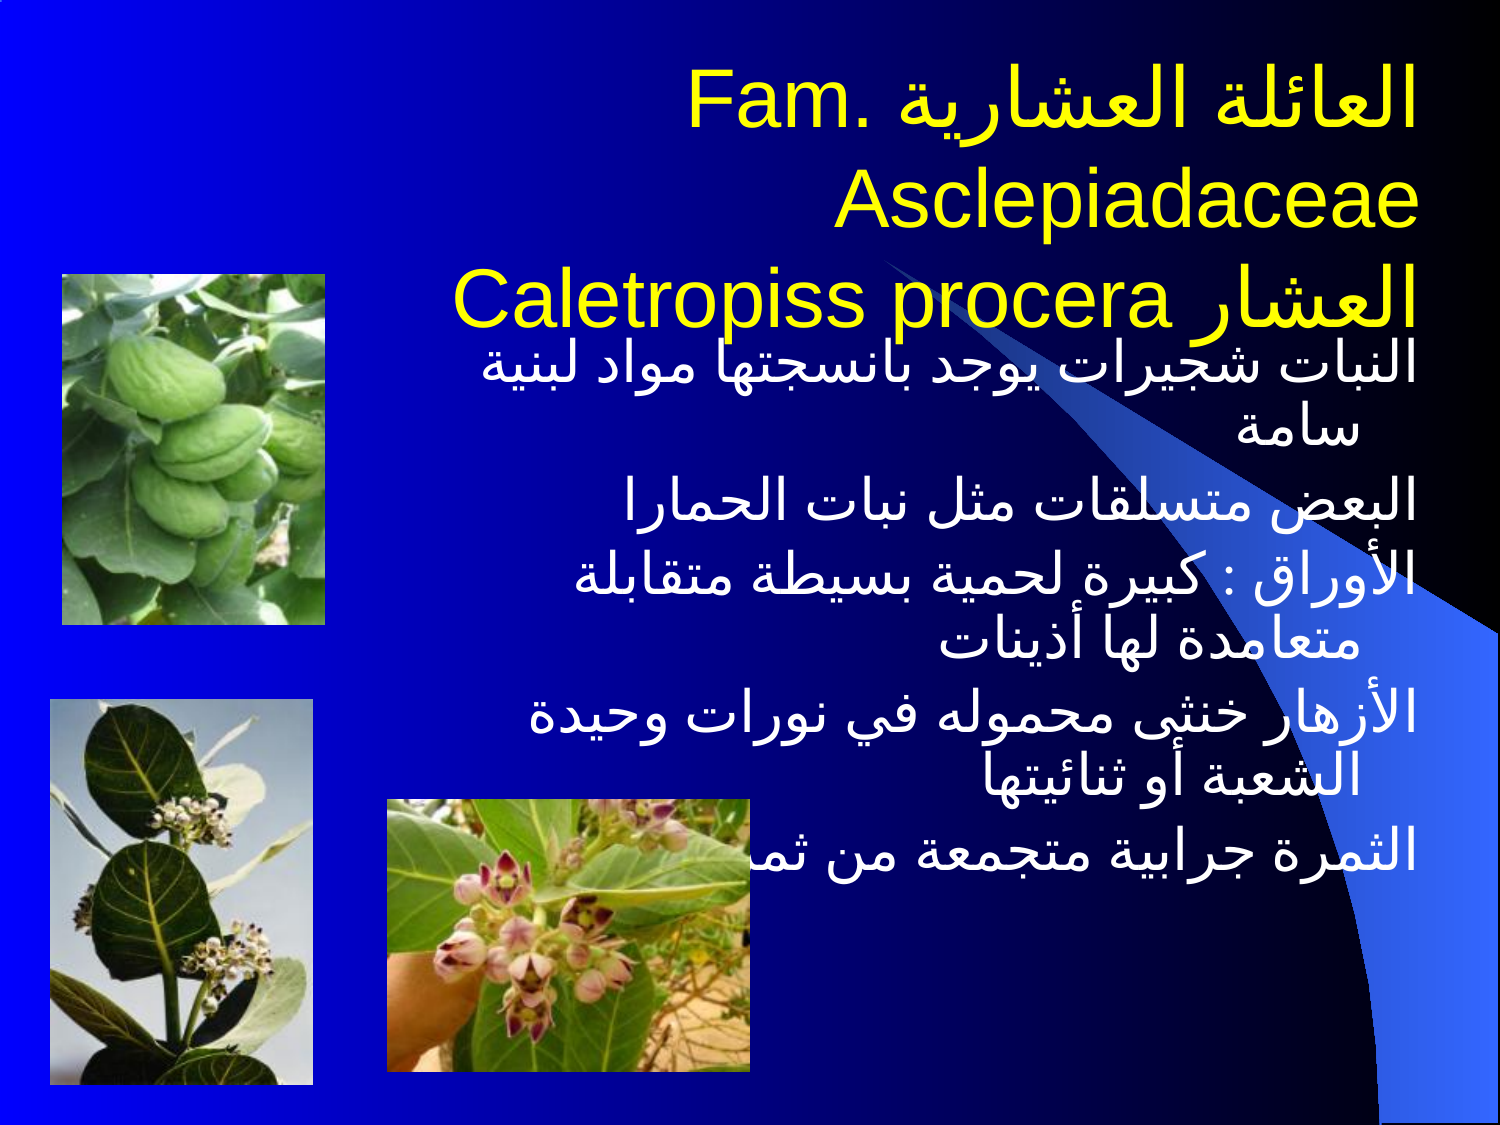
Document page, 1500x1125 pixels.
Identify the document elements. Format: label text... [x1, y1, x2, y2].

picture [49, 699, 313, 1085]
picture [387, 799, 751, 1073]
picture [62, 274, 326, 626]
title العائلة العشارية Fam. Asclepiadaceae العشار Caletropiss procera [111, 99, 1438, 288]
list النبات شجيرات يوجد بانسجتها مواد لبنية سامة البعض متسلقات مثل نبات الحمارا الأوراق : كبيرة لحمية بسيطة متقابلة متعامدة لها أذينات الأزهار خنثى محموله في نورات وحيدة الشعبة أو ثنائيتها الثمرة جرابية متجمعة من ثمرتين [362, 324, 1451, 776]
